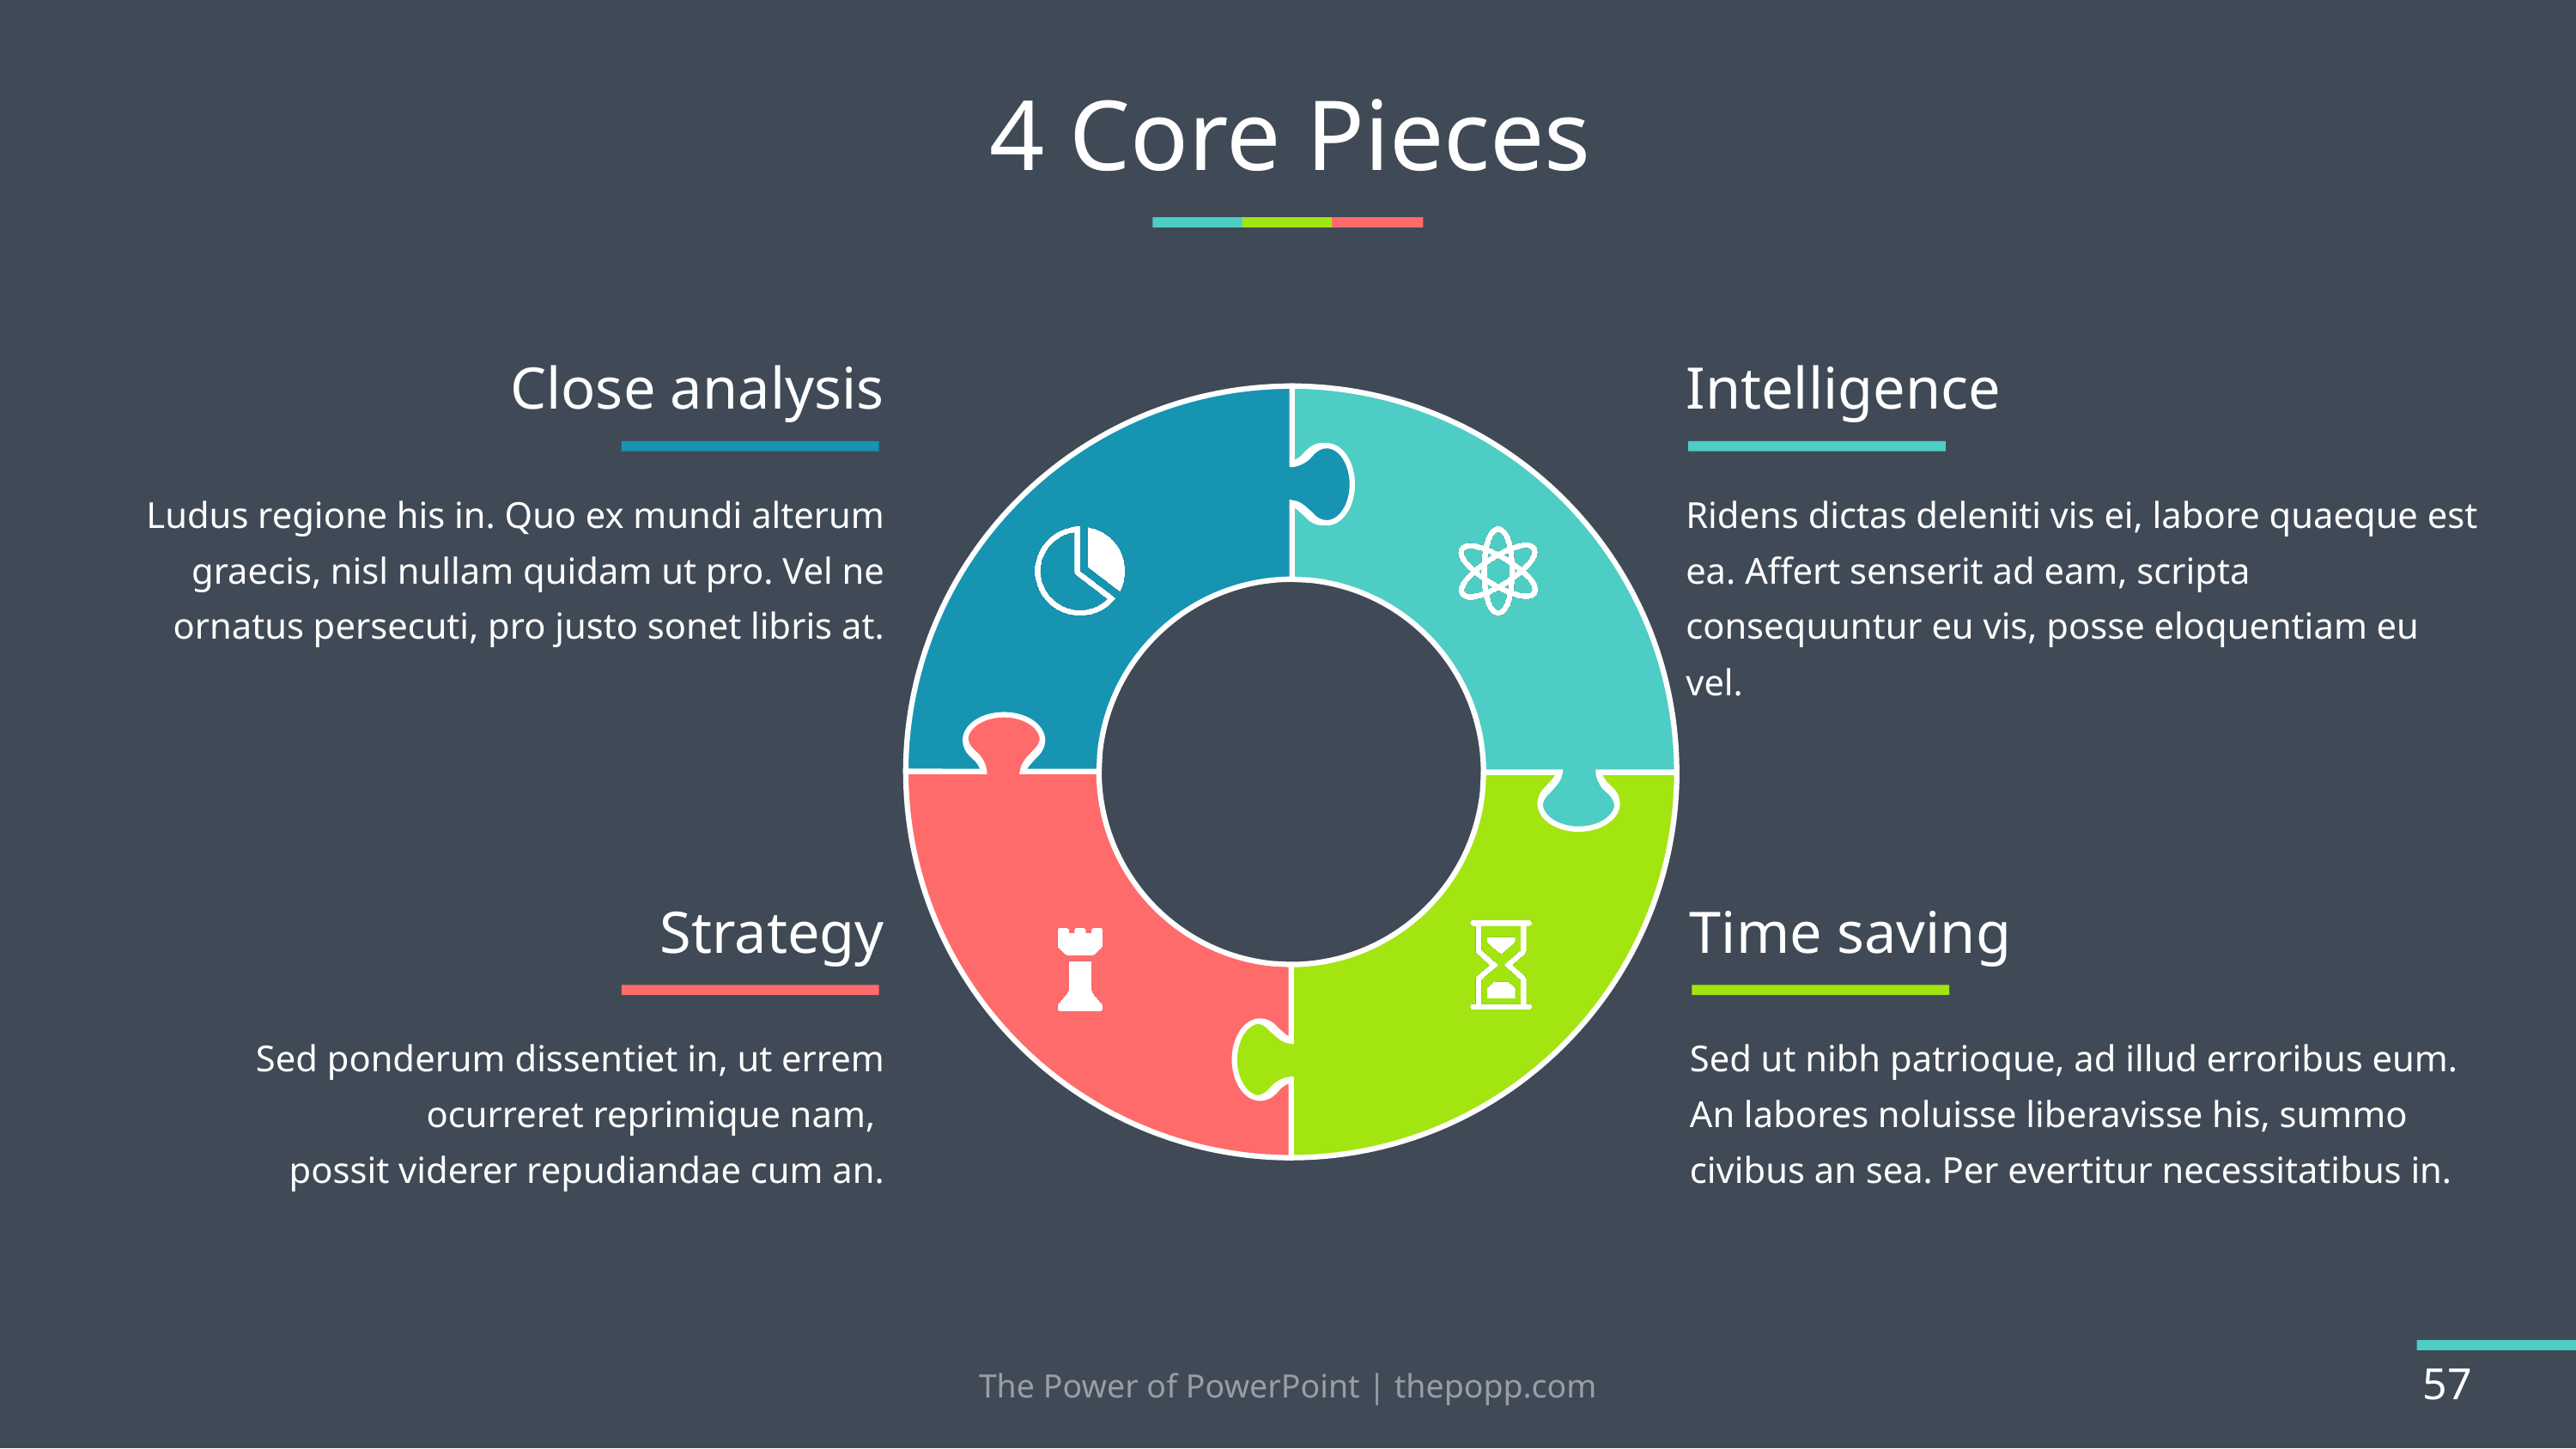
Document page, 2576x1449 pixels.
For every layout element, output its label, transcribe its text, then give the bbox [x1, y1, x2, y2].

slide_number 57 [2409, 1351, 2576, 1421]
list Sed ponderum dissentiet in, ut errem ocurreret reprimique nam, possit viderer repudiandae cum an. [76, 1016, 898, 1222]
list Close analysis [76, 333, 898, 439]
list Time saving [1676, 877, 2498, 983]
title 4 Core Pieces [69, 49, 2512, 230]
list Intelligence [1673, 333, 2494, 439]
list Strategy [76, 877, 898, 983]
list Ludus regione his in. Quo ex mundi alterum graecis, nisl nullam quidam ut pro. Vel ne ornatus persecuti, pro justo sonet libris at. [76, 472, 898, 678]
list Ridens dictas deleniti vis ei, labore quaeque est ea. Affert senserit ad eam, scripta consequuntur eu vis, posse eloquentiam eu vel. [1673, 472, 2494, 678]
picture [1035, 526, 1125, 615]
picture [1453, 526, 1543, 615]
list Sed ut nibh patrioque, ad illud erroribus eum. An labores noluisse liberavisse his, summo civibus an sea. Per evertitur necessitatibus in. [1676, 1016, 2498, 1222]
footer The Power of PowerPoint | thepopp.com [853, 1349, 1723, 1427]
picture [1453, 920, 1543, 1009]
picture [1035, 922, 1125, 1011]
